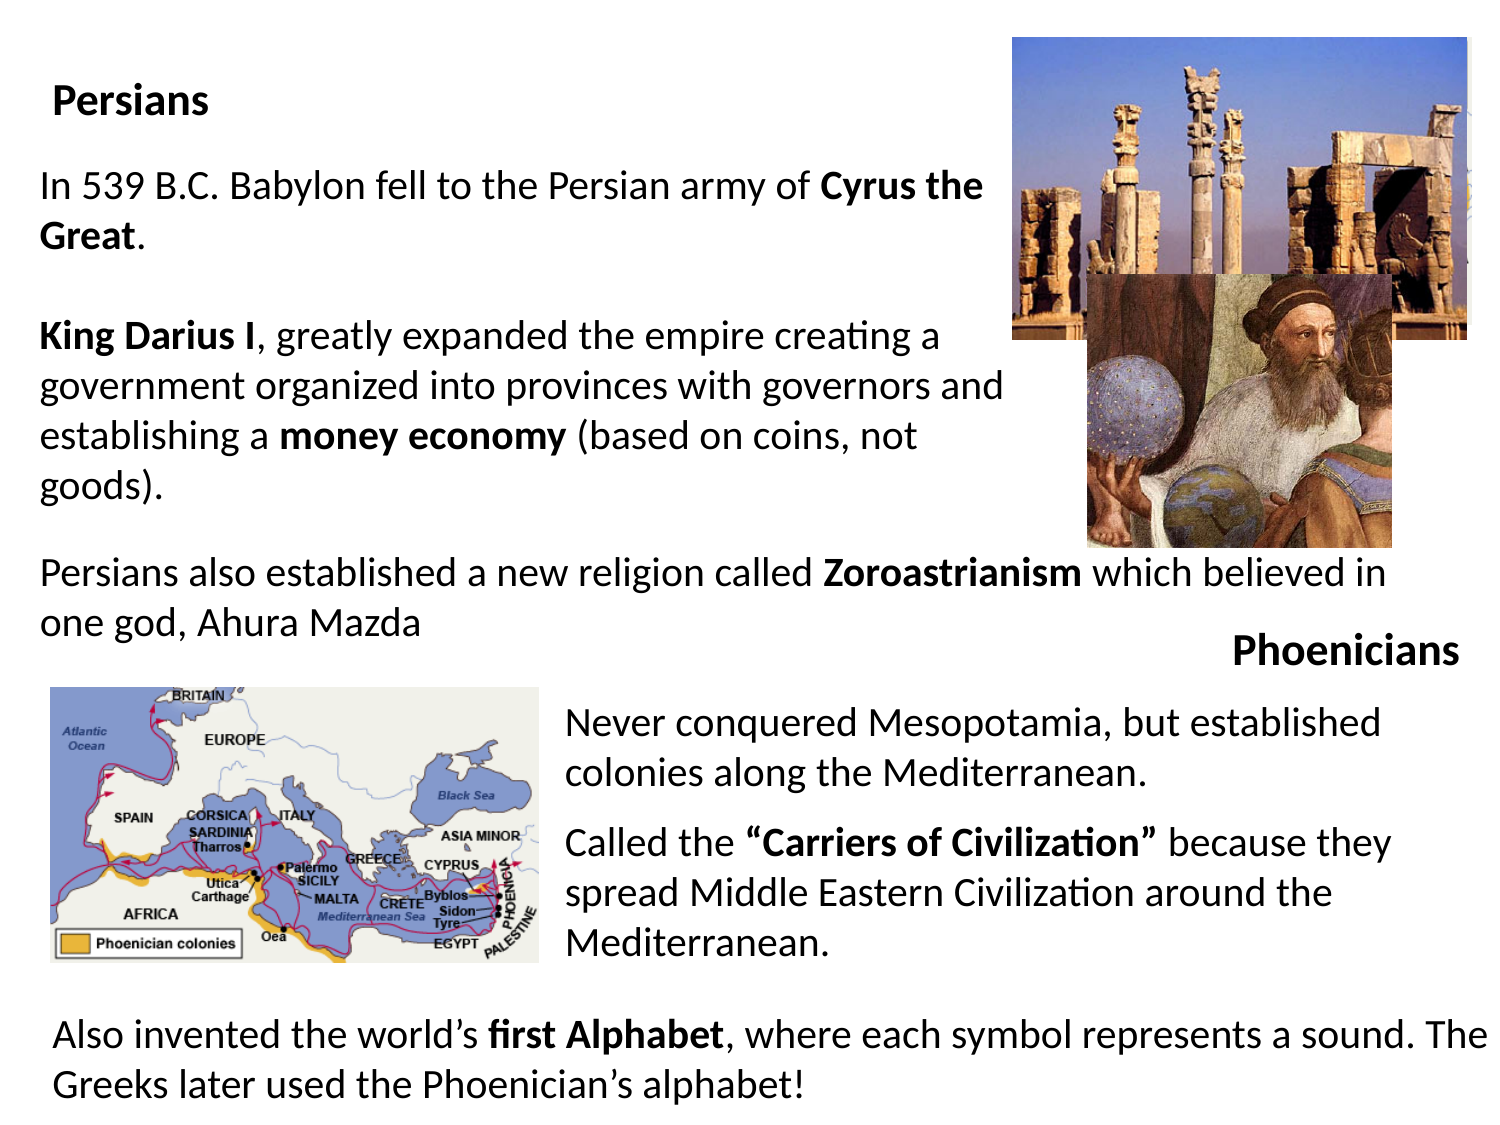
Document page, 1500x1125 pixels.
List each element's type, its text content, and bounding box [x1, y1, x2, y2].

text_box Never conquered Mesopotamia, but established colonies along the Mediterranean. Called the “Carriers of Civilization” because they spread Middle Eastern Civilization around the Mediterranean. [549, 687, 1500, 999]
picture [1012, 37, 1472, 548]
picture [49, 687, 539, 963]
text_box Persians [37, 62, 263, 133]
text_box In 539 B.C. Babylon fell to the Persian army of Cyrus the Great. King Darius I, greatly expanded the empire creating a government organized into provinces with governors and establishing a money economy (based on coins, not goods). [24, 149, 1063, 515]
text_box Persians also established a new religion called Zoroastrianism which believed in one god, Ahura Mazda [24, 537, 1475, 703]
text_box Also invented the world’s first Alphabet, where each symbol represents a sound. The Greeks later used the Phoenician’s alphabet! [37, 999, 1500, 1115]
text_box Phoenicians [799, 612, 1475, 683]
